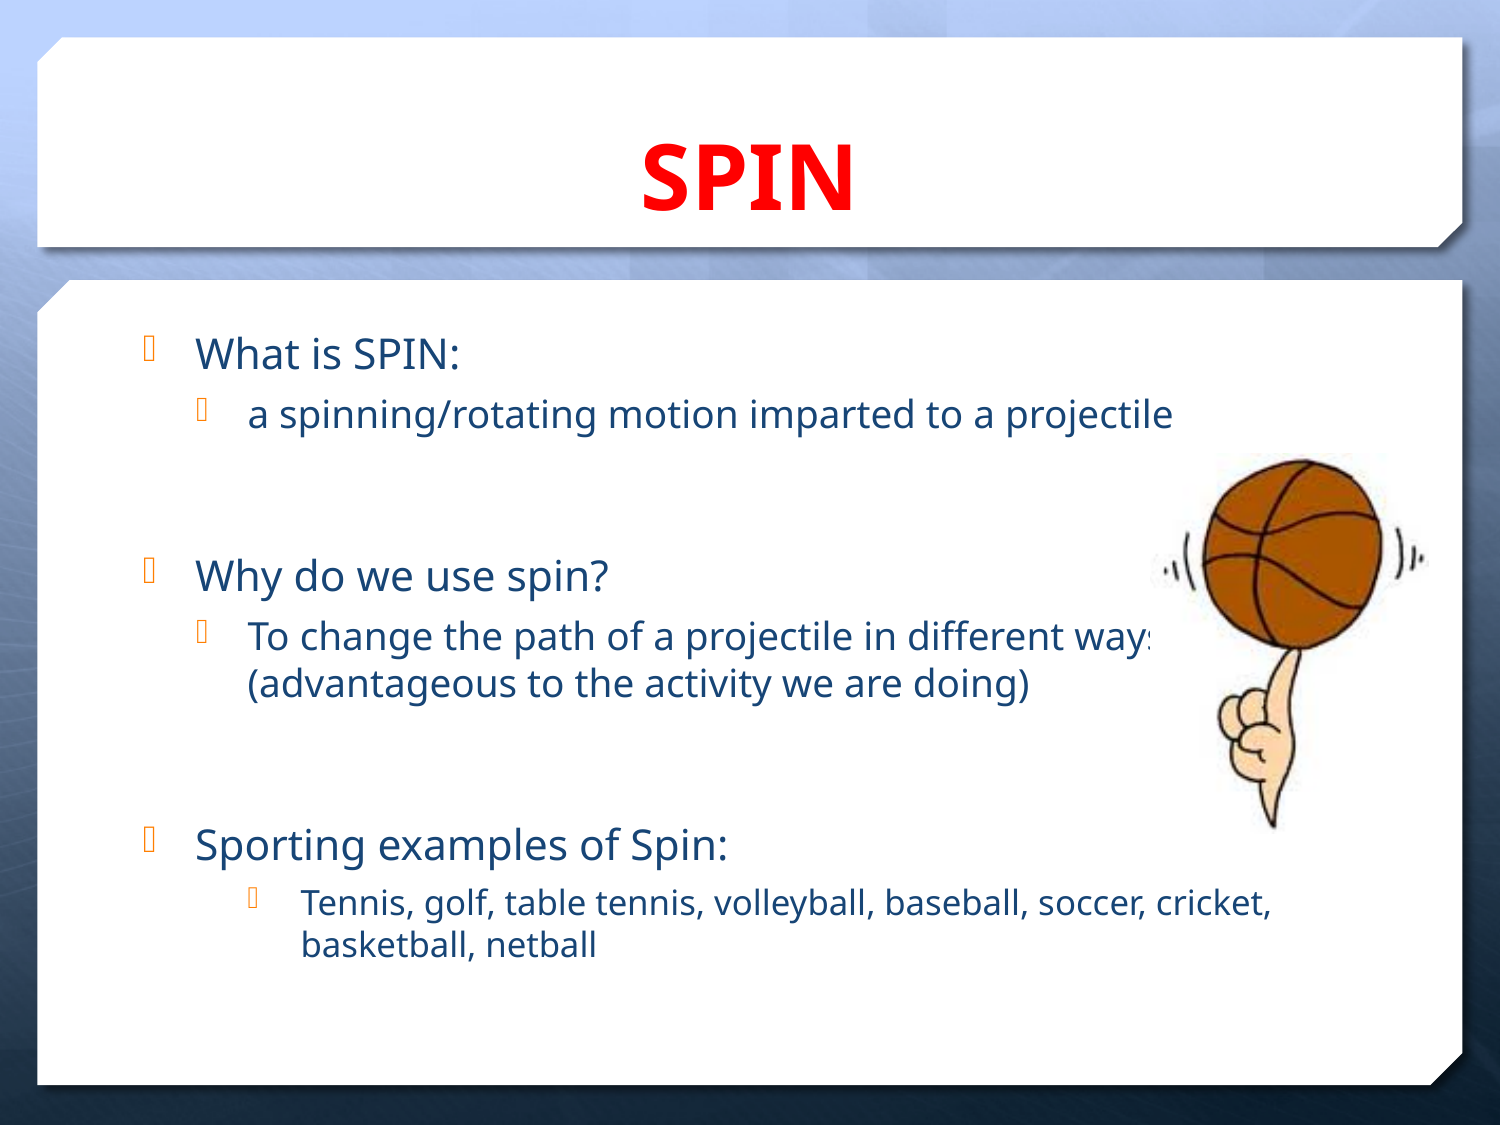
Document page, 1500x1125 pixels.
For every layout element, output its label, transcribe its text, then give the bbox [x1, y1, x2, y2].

title SPIN [127, 48, 1372, 236]
picture [1149, 452, 1430, 834]
list What is SPIN: a spinning/rotating motion imparted to a projectile Why do we use spin? To change the path of a projectile in different ways (advantageous to the activity we are doing) Sporting examples of Spin: Tennis, golf, table tennis, volleyball, baseball, soccer, cricket, basketball, netball [127, 319, 1372, 978]
